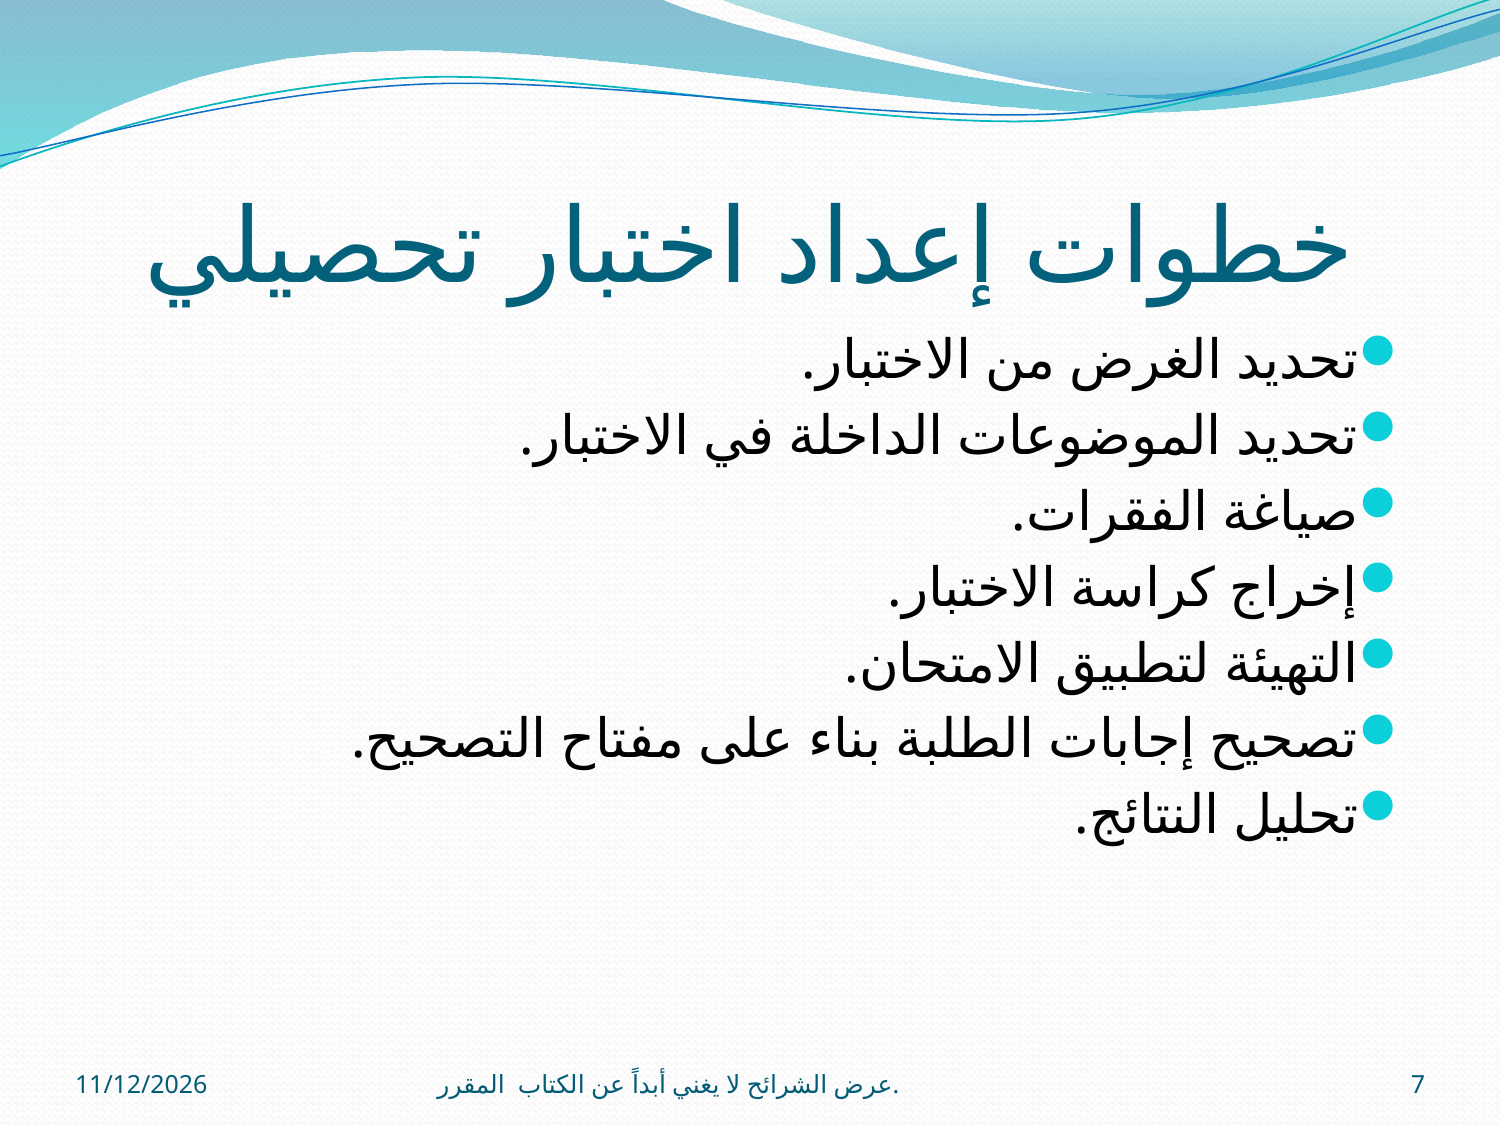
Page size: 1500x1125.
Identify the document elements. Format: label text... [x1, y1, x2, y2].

title خطوات إعداد اختبار تحصيلي [75, 115, 1425, 303]
list تحديد الغرض من الاختبار. تحديد الموضوعات الداخلة في الاختبار. صياغة الفقرات. إخراج كراسة الاختبار. التهيئة لتطبيق الامتحان. تصحيح إجابات الطلبة بناء على مفتاح التصحيح. تحليل النتائج. [75, 317, 1425, 1038]
slide_number 7 [1299, 1042, 1425, 1103]
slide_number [75, 1042, 425, 1103]
footer عرض الشرائح لا يغني أبداً عن الكتاب المقرر. [437, 1042, 988, 1103]
